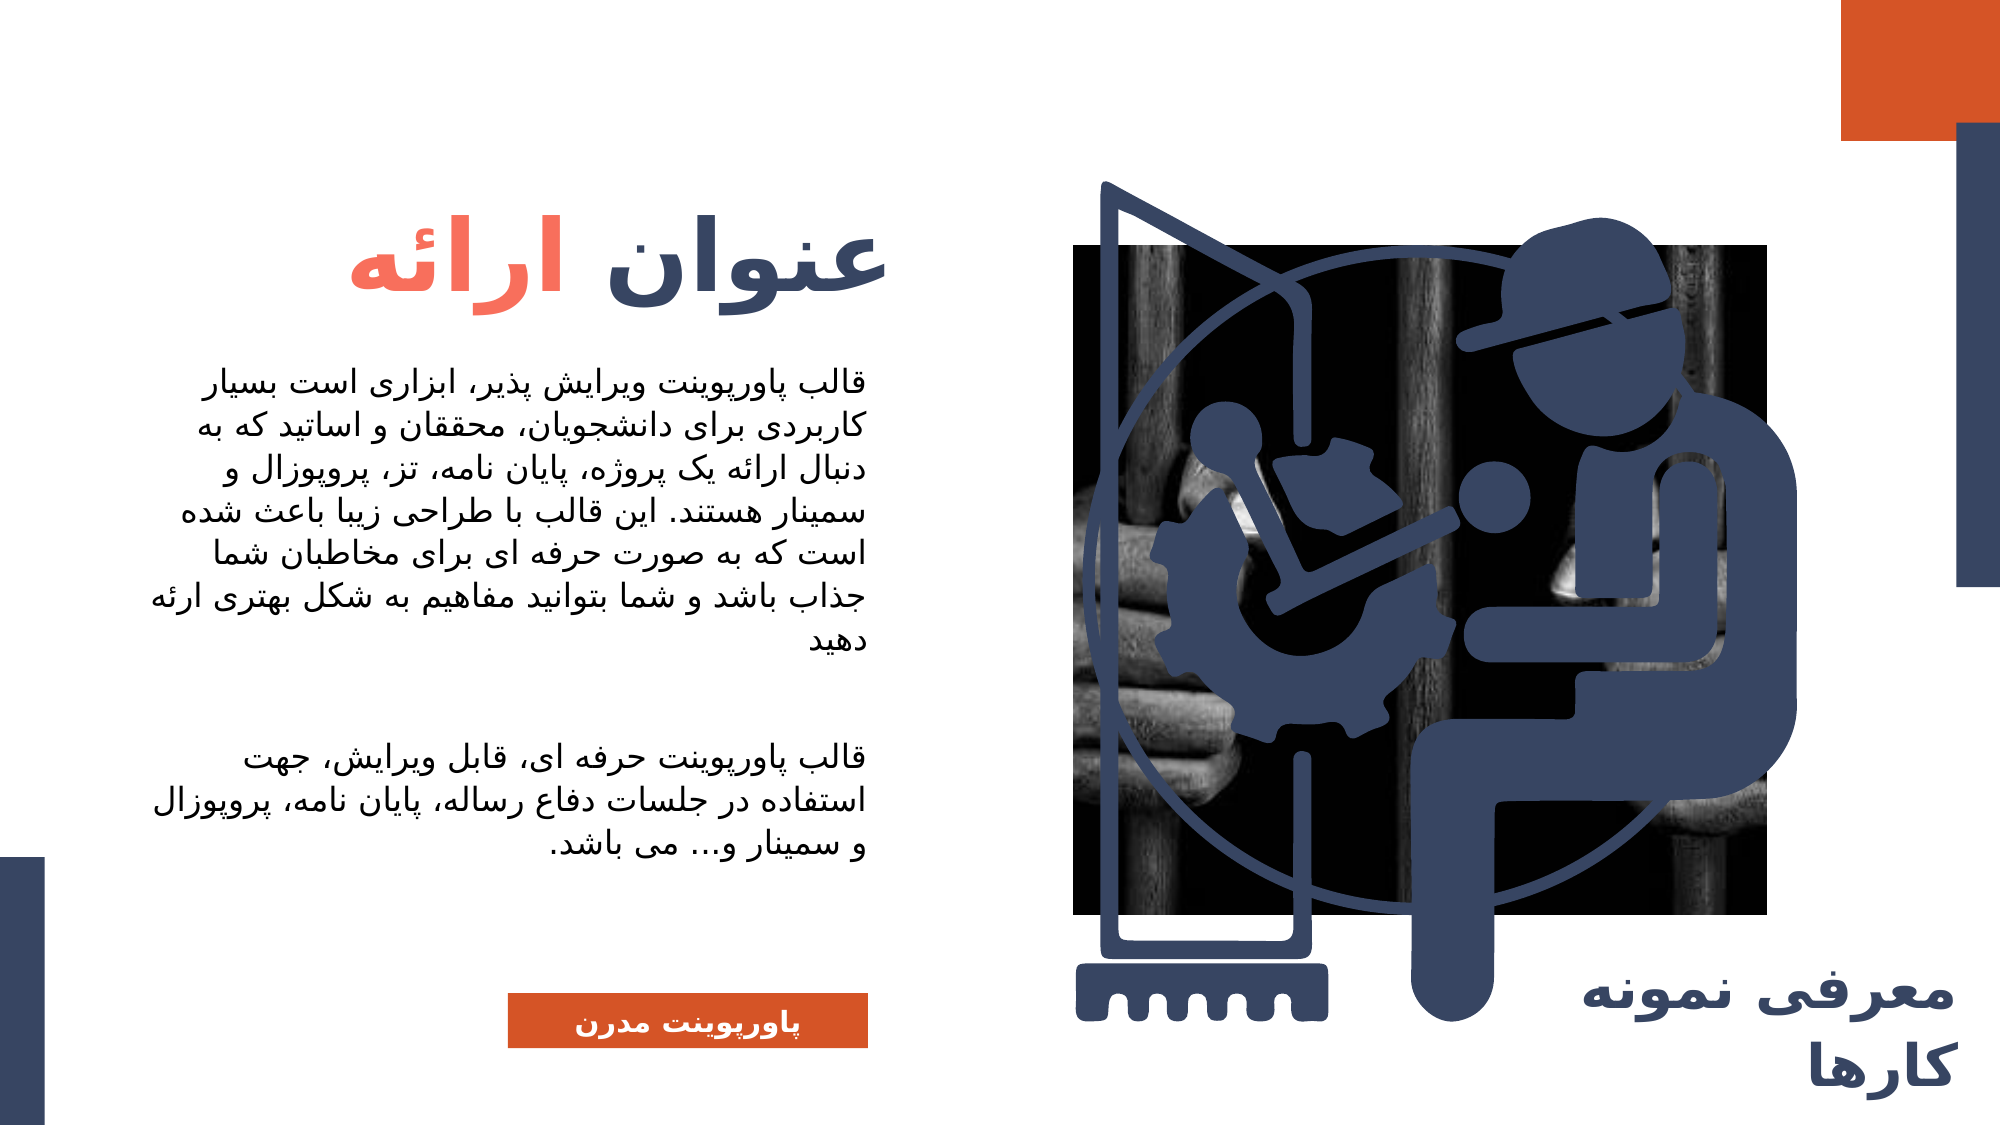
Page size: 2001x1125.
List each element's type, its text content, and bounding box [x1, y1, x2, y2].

text_box [1100, 916, 1313, 960]
text_box [1411, 916, 1495, 1022]
text_box [1956, 122, 2000, 588]
text_box [1521, 217, 1653, 245]
picture [1073, 245, 1768, 916]
text_box معرفی نمونه کارها [1496, 942, 1978, 1099]
text_box [1100, 181, 1226, 245]
text_box [0, 857, 45, 1125]
text_box عنوان ارائه [81, 91, 916, 399]
text_box قالب پاورپوینت ویرایش پذیر، ابزاری است بسیار کاربردی برای دانشجویان، محققان و اساتید که به دنبال ارائه یک پروژه، پایان نامه، تز، پروپوزال و سمینار هستند. این قالب با طراحی زیبا باعث شده است که به صورت حرفه ای برای مخاطبان شما جذاب باشد و شما بتوانید مفاهیم به شکل بهتری ارئه دهید قالب پاورپوینت حرفه ای، قابل ویرایش، جهت استفاده در جلسات دفاع رساله، پایان نامه، پروپوزال و سمینار و... می باشد. [109, 347, 888, 936]
text_box [1075, 963, 1329, 1022]
text_box پاورپوینت مدرن [507, 993, 868, 1049]
text_box [1768, 425, 1797, 771]
text_box [1841, 0, 2000, 141]
